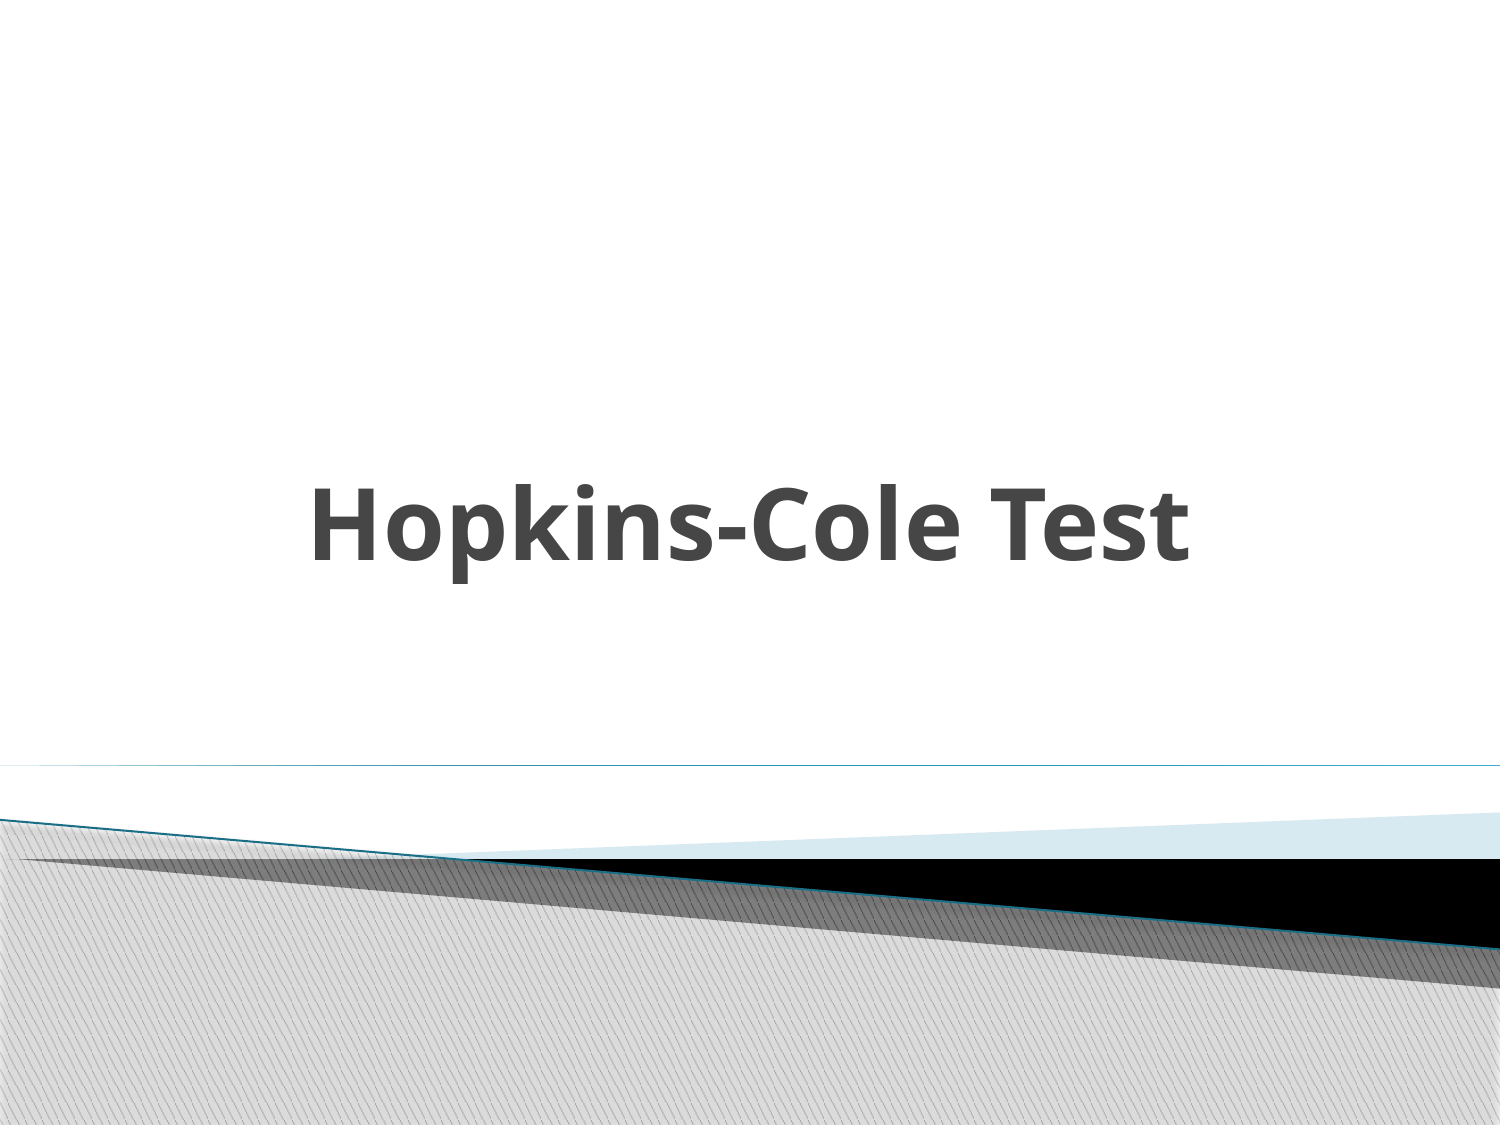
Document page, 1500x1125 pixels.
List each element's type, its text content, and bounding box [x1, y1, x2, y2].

title Hopkins-Cole Test [112, 287, 1388, 588]
picture [5, 859, 1500, 989]
